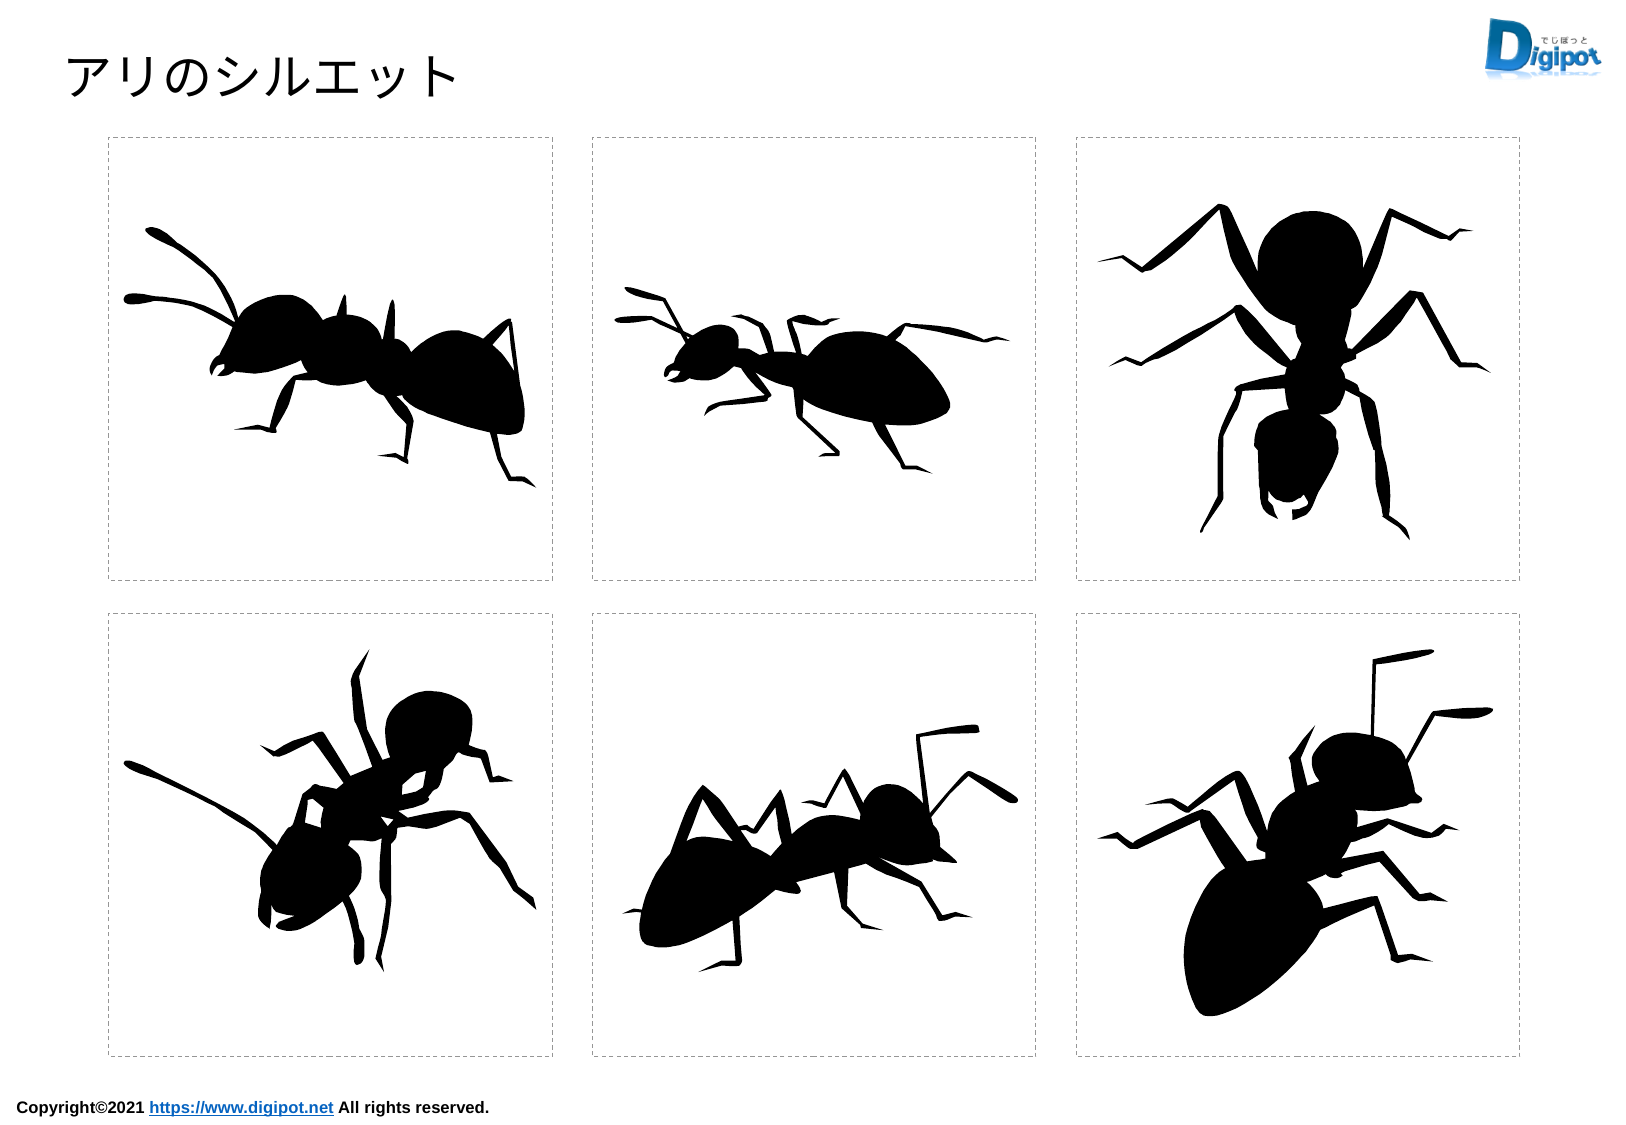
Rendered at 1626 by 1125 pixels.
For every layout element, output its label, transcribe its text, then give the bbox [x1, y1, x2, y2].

picture [1485, 18, 1602, 82]
text_box [123, 227, 537, 488]
text_box [614, 287, 1011, 474]
text_box [1097, 649, 1494, 1017]
text_box [123, 649, 537, 973]
text_box アリのシルエット [47, 38, 478, 113]
text_box [1097, 203, 1491, 541]
text_box [622, 724, 1018, 973]
